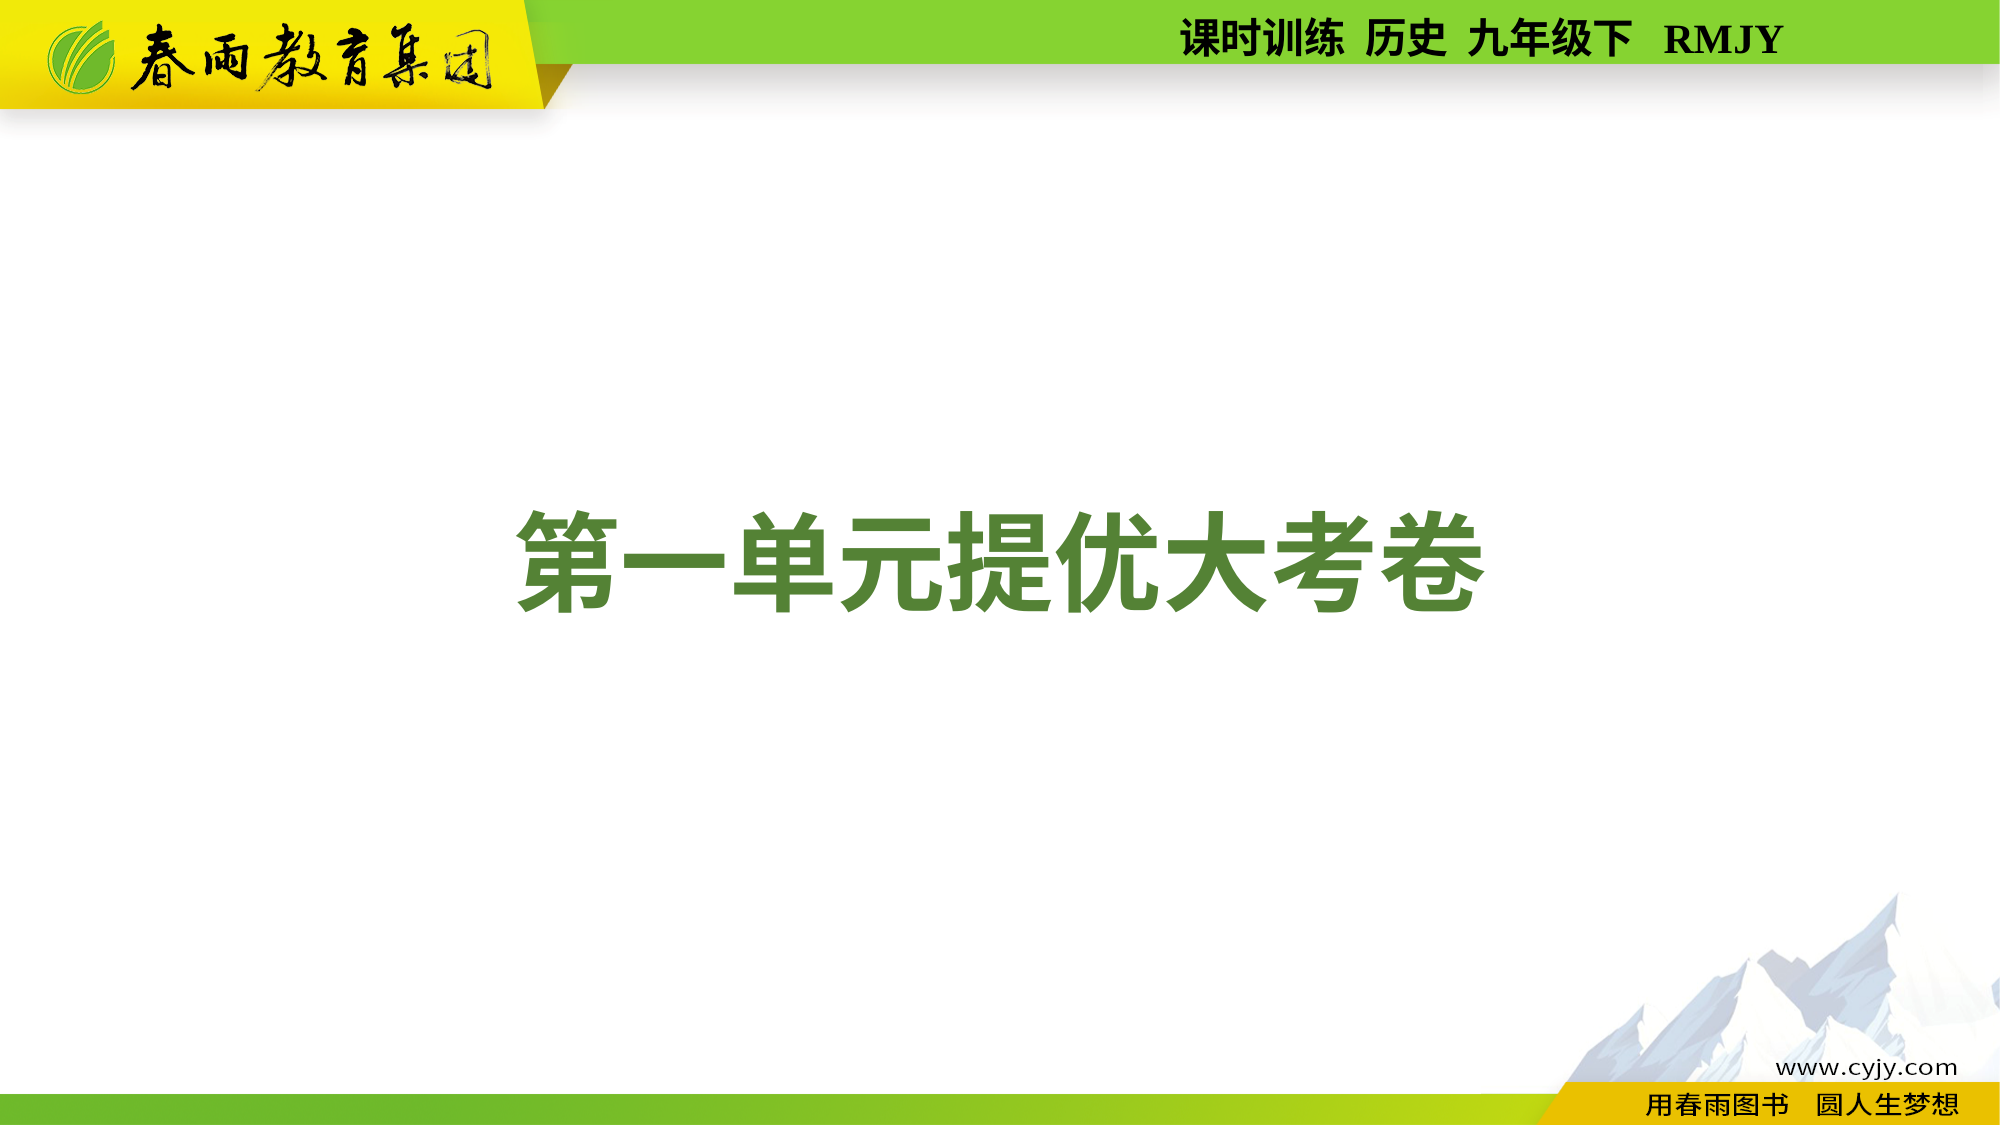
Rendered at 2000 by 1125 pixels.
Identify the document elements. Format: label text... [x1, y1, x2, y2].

picture [0, 0, 2000, 422]
text_box 第一单元提优大考卷 [0, 422, 2000, 633]
picture [0, 633, 2000, 1125]
